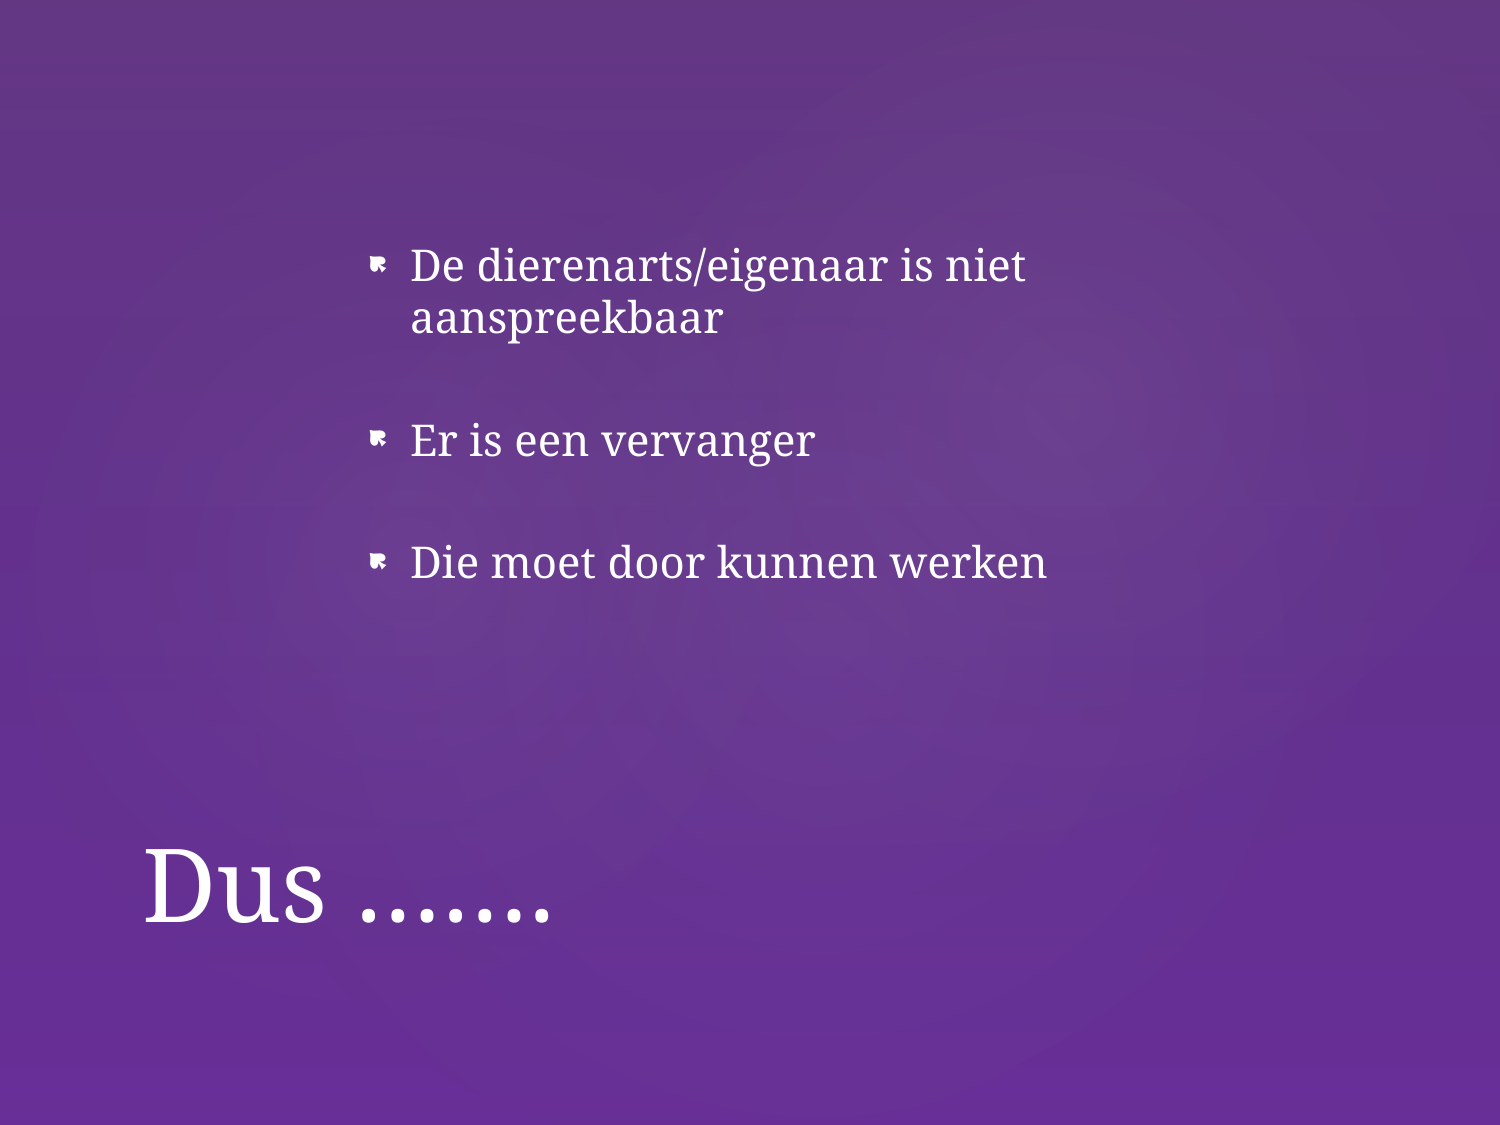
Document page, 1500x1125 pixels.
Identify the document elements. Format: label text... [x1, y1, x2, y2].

title Dus ……. [127, 800, 1365, 950]
list De dierenarts/eigenaar is niet aanspreekbaar Er is een vervanger Die moet door kunnen werken [350, 112, 1350, 713]
